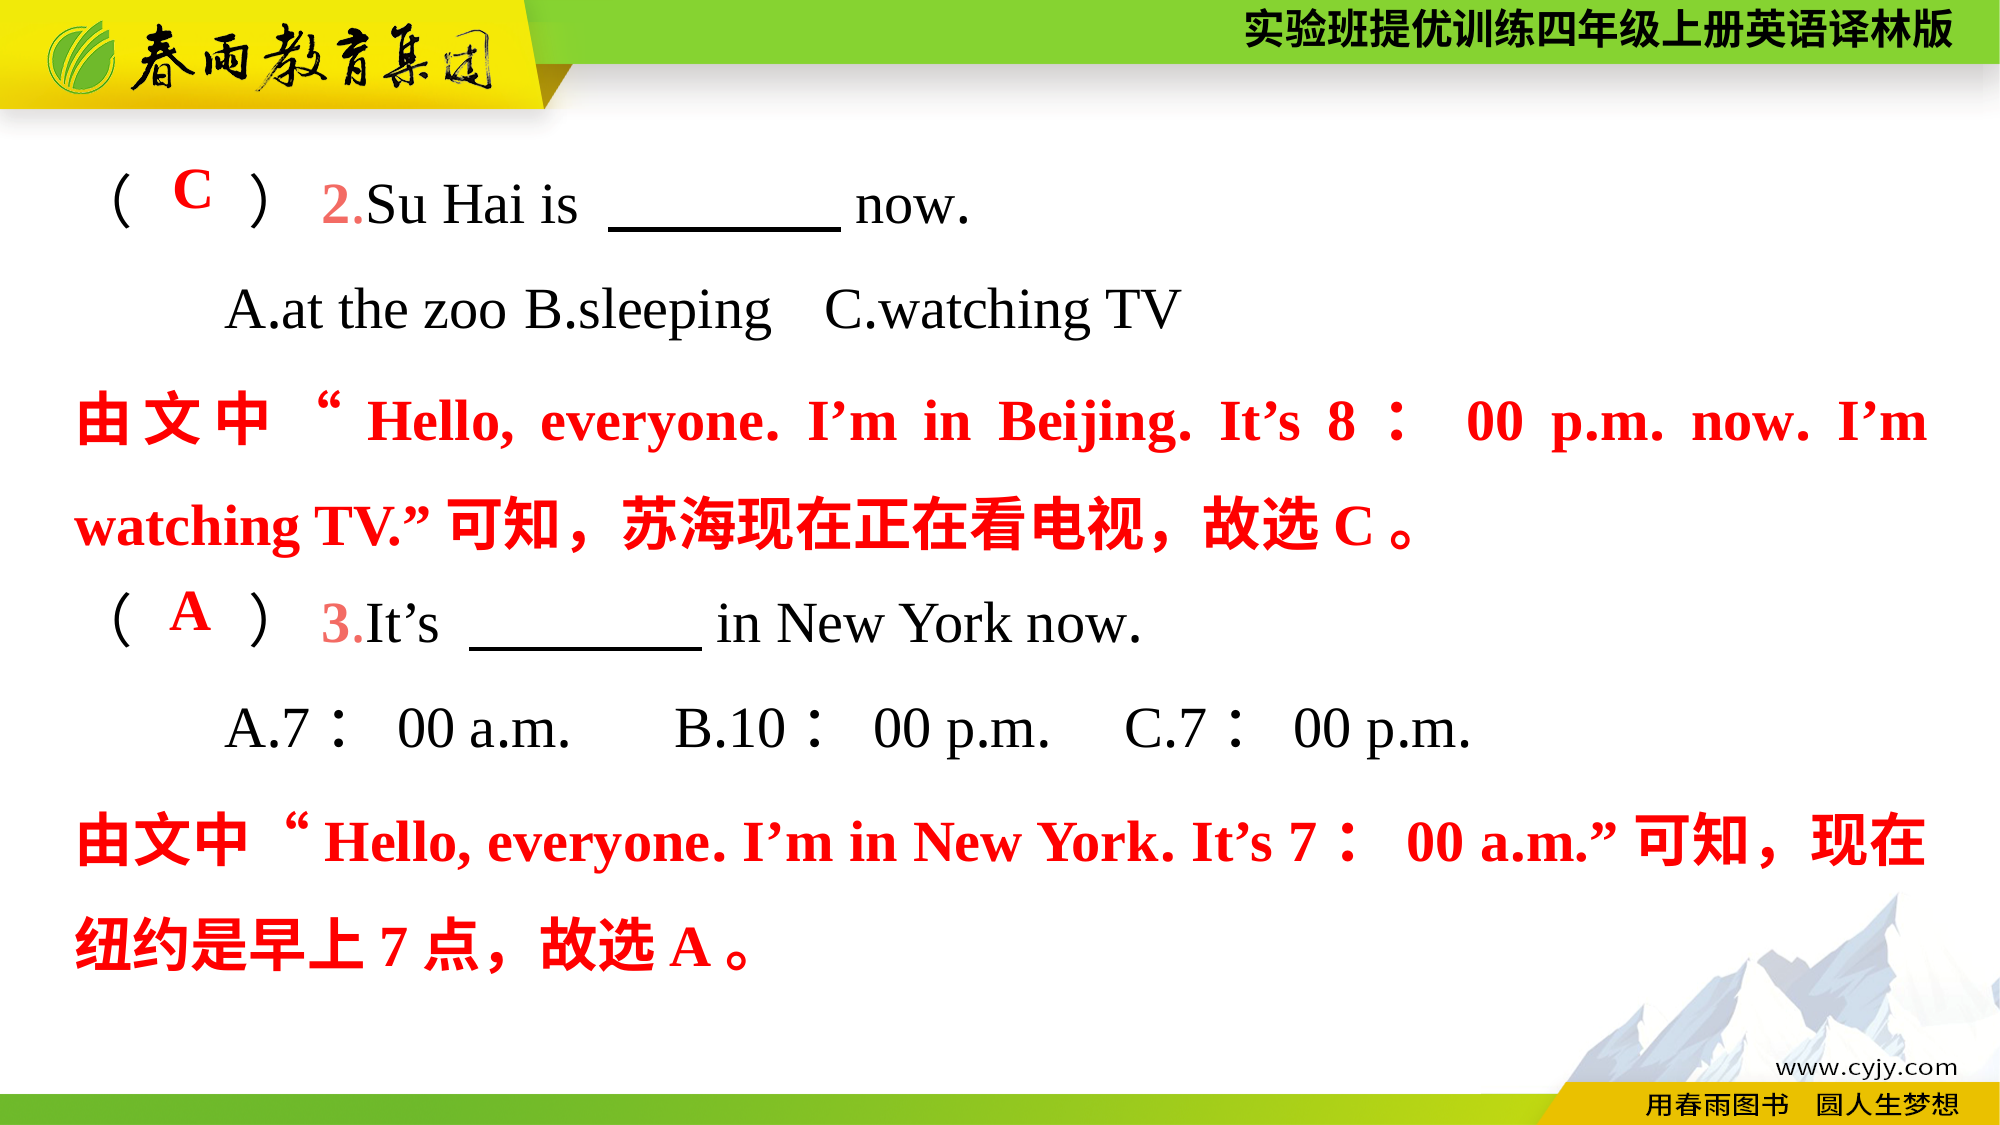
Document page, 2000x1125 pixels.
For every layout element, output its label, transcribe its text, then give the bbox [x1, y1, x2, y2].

text_box A [154, 564, 227, 650]
list （ ）2.Su Hai is now. A.at the zoo B.sleeping C.watching TV （ ）3.It’s in New York now. A.7：00 a.m. B.10：00 p.m. C.7：00 p.m. [59, 122, 1944, 339]
text_box 由文中“Hello, everyone. I’m in Beijing. It’s 8：00 p.m. now. I’m watching TV.”可知，苏海现在正在看电视，故选C。 [59, 339, 1944, 565]
list （ ）2.Su Hai is now. A.at the zoo B.sleeping C.watching TV （ ）3.It’s in New York now. A.7：00 a.m. B.10：00 p.m. C.7：00 p.m. [59, 565, 1944, 760]
picture [0, 0, 2000, 1125]
text_box C [157, 143, 229, 228]
text_box 由文中“Hello, everyone. I’m in New York. It’s 7：00 a.m.”可知，现在纽约是早上7点，故选A。 [59, 760, 1944, 986]
